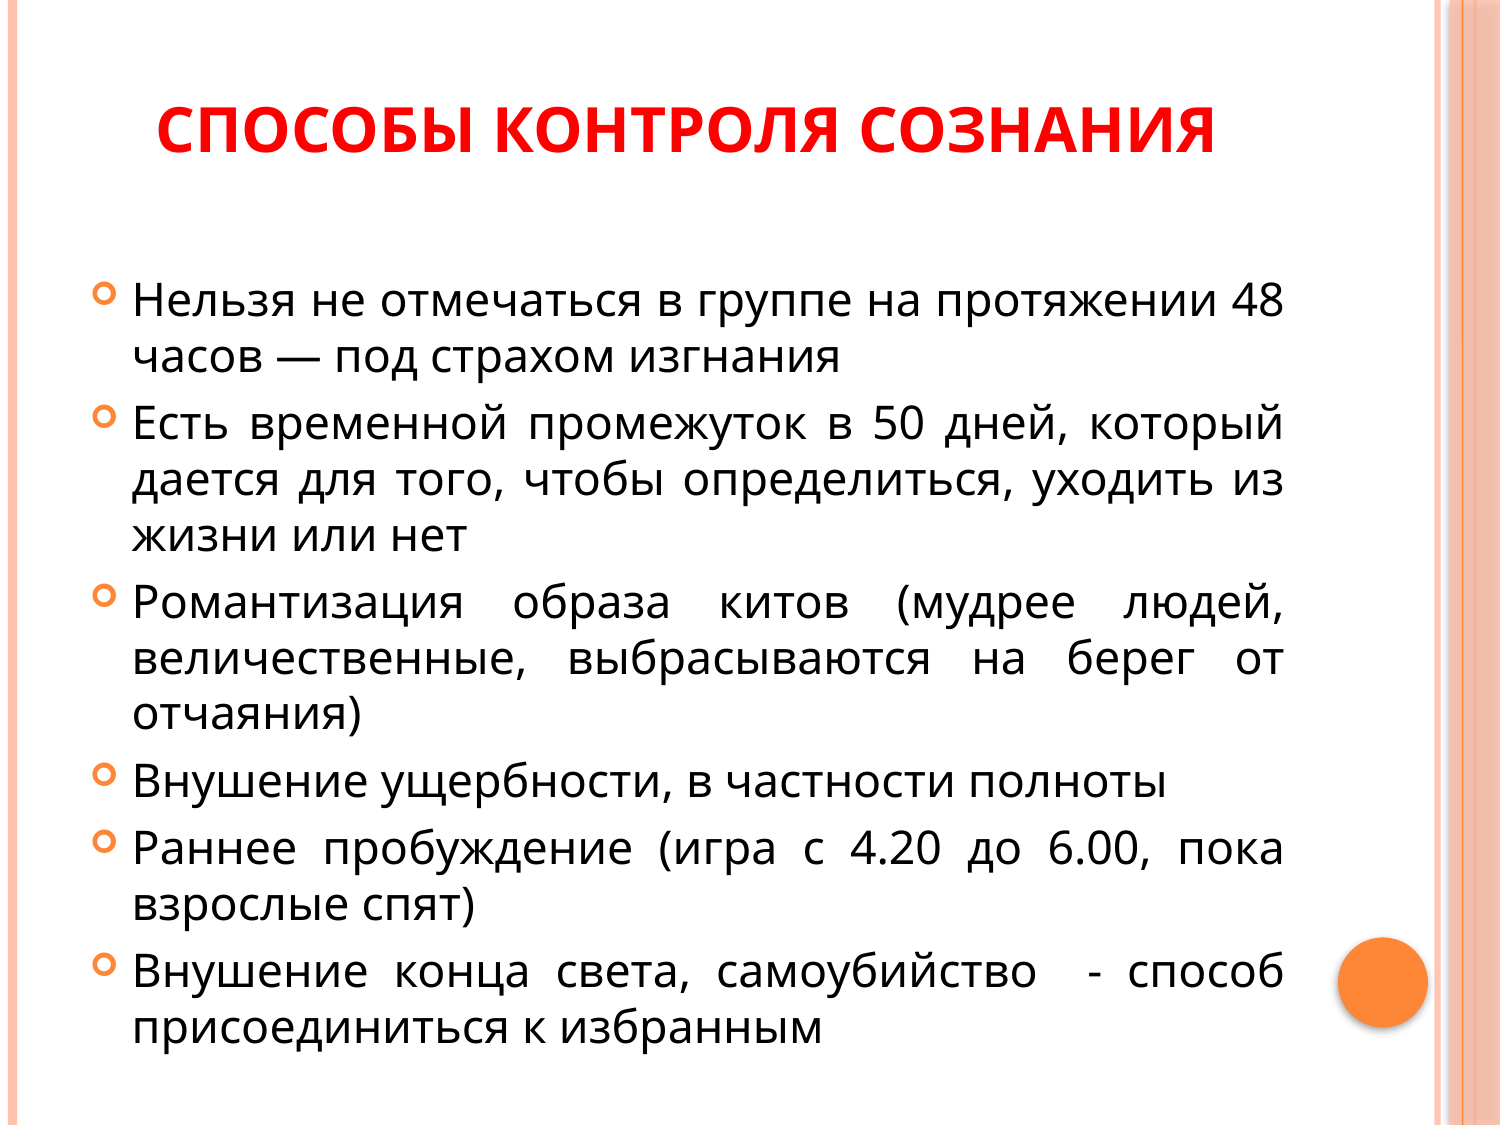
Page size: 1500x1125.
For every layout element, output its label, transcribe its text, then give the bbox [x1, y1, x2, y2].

title Способы контроля сознания [75, 45, 1300, 173]
list Нельзя не отмечаться в группе на протяжении 48 часов — под страхом изгнания Есть временной промежуток в 50 дней, который дается для того, чтобы определиться, уходить из жизни или нет Романтизация образа китов (мудрее людей, величественные, выбрасываются на берег от отчаяния) Внушение ущербности, в частности полноты Раннее пробуждение (игра с 4.20 до 6.00, пока взрослые спят) Внушение конца света, самоубийство - способ присоединиться к избранным [75, 262, 1300, 1062]
